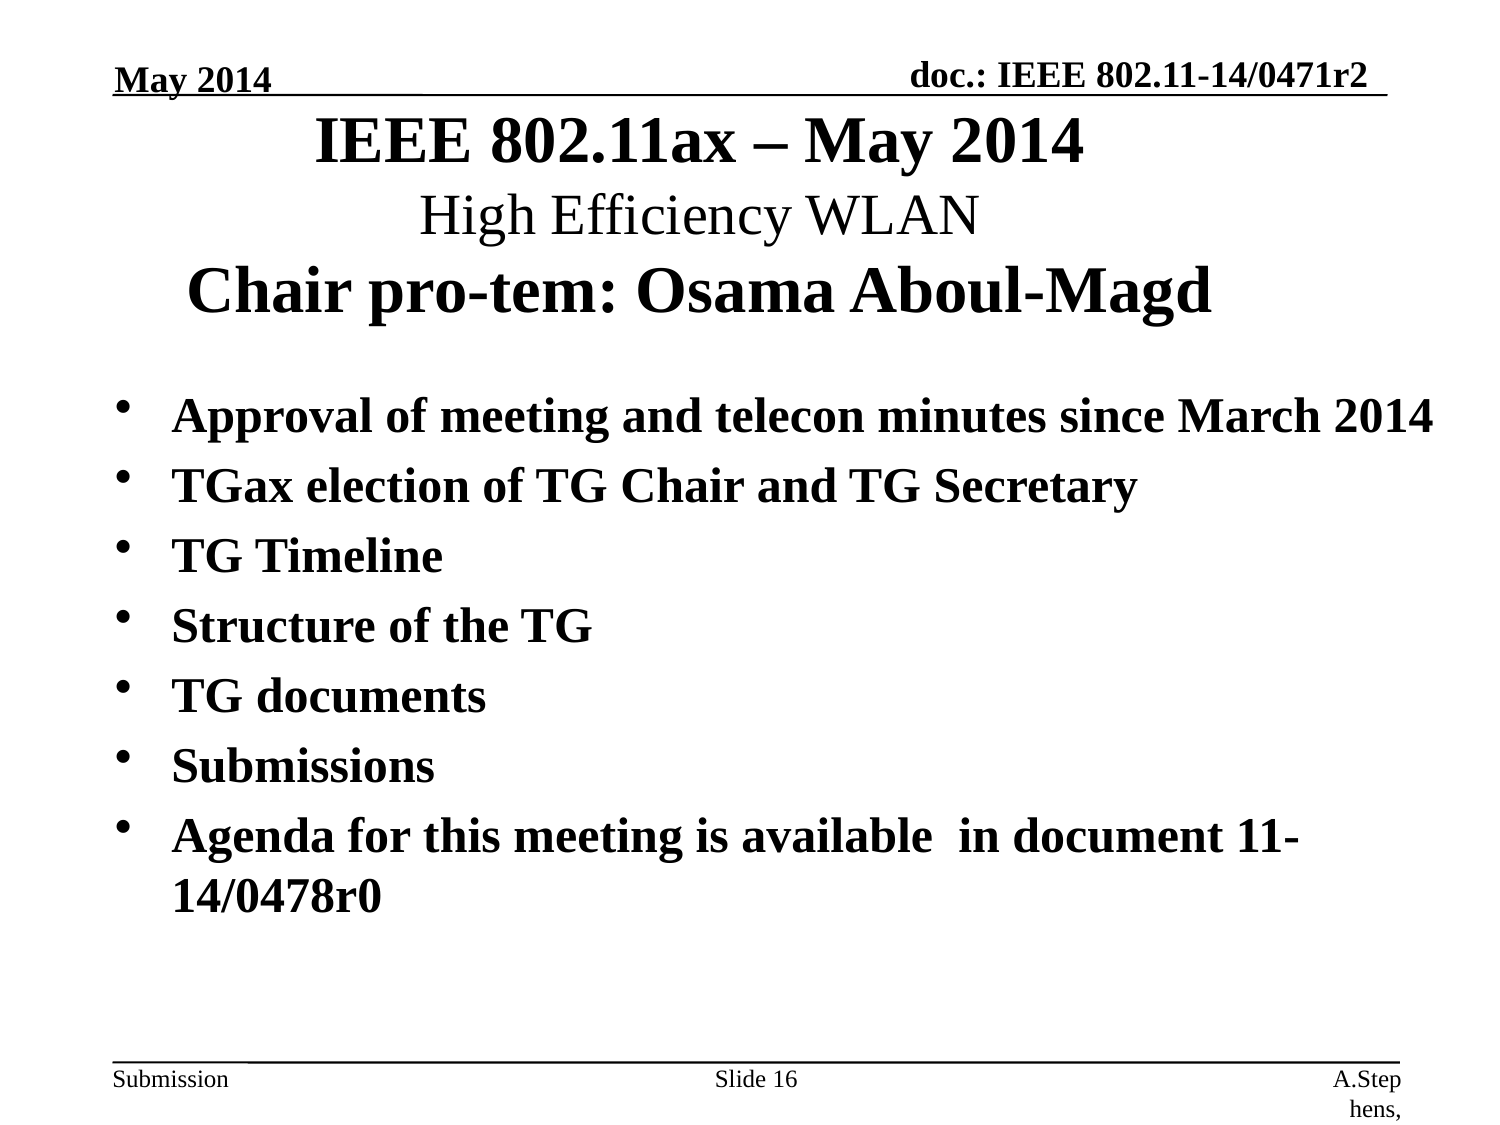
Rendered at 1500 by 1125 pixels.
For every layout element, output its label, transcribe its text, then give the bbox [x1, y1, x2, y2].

footer A.Stephens, Intel, D. Stanley, Aruba [1325, 1062, 1402, 1093]
slide_number Slide 16 [712, 1062, 800, 1093]
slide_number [114, 54, 274, 101]
list Approval of meeting and telecon minutes since March 2014 TGax election of TG Chair and TG Secretary TG Timeline Structure of the TG TG documents Submissions Agenda for this meeting is available in document 11-14/0478r0 [99, 375, 1500, 888]
title IEEE 802.11ax – May 2014 High Efficiency WLAN Chair pro-tem: Osama Aboul-Magd [62, 125, 1338, 388]
